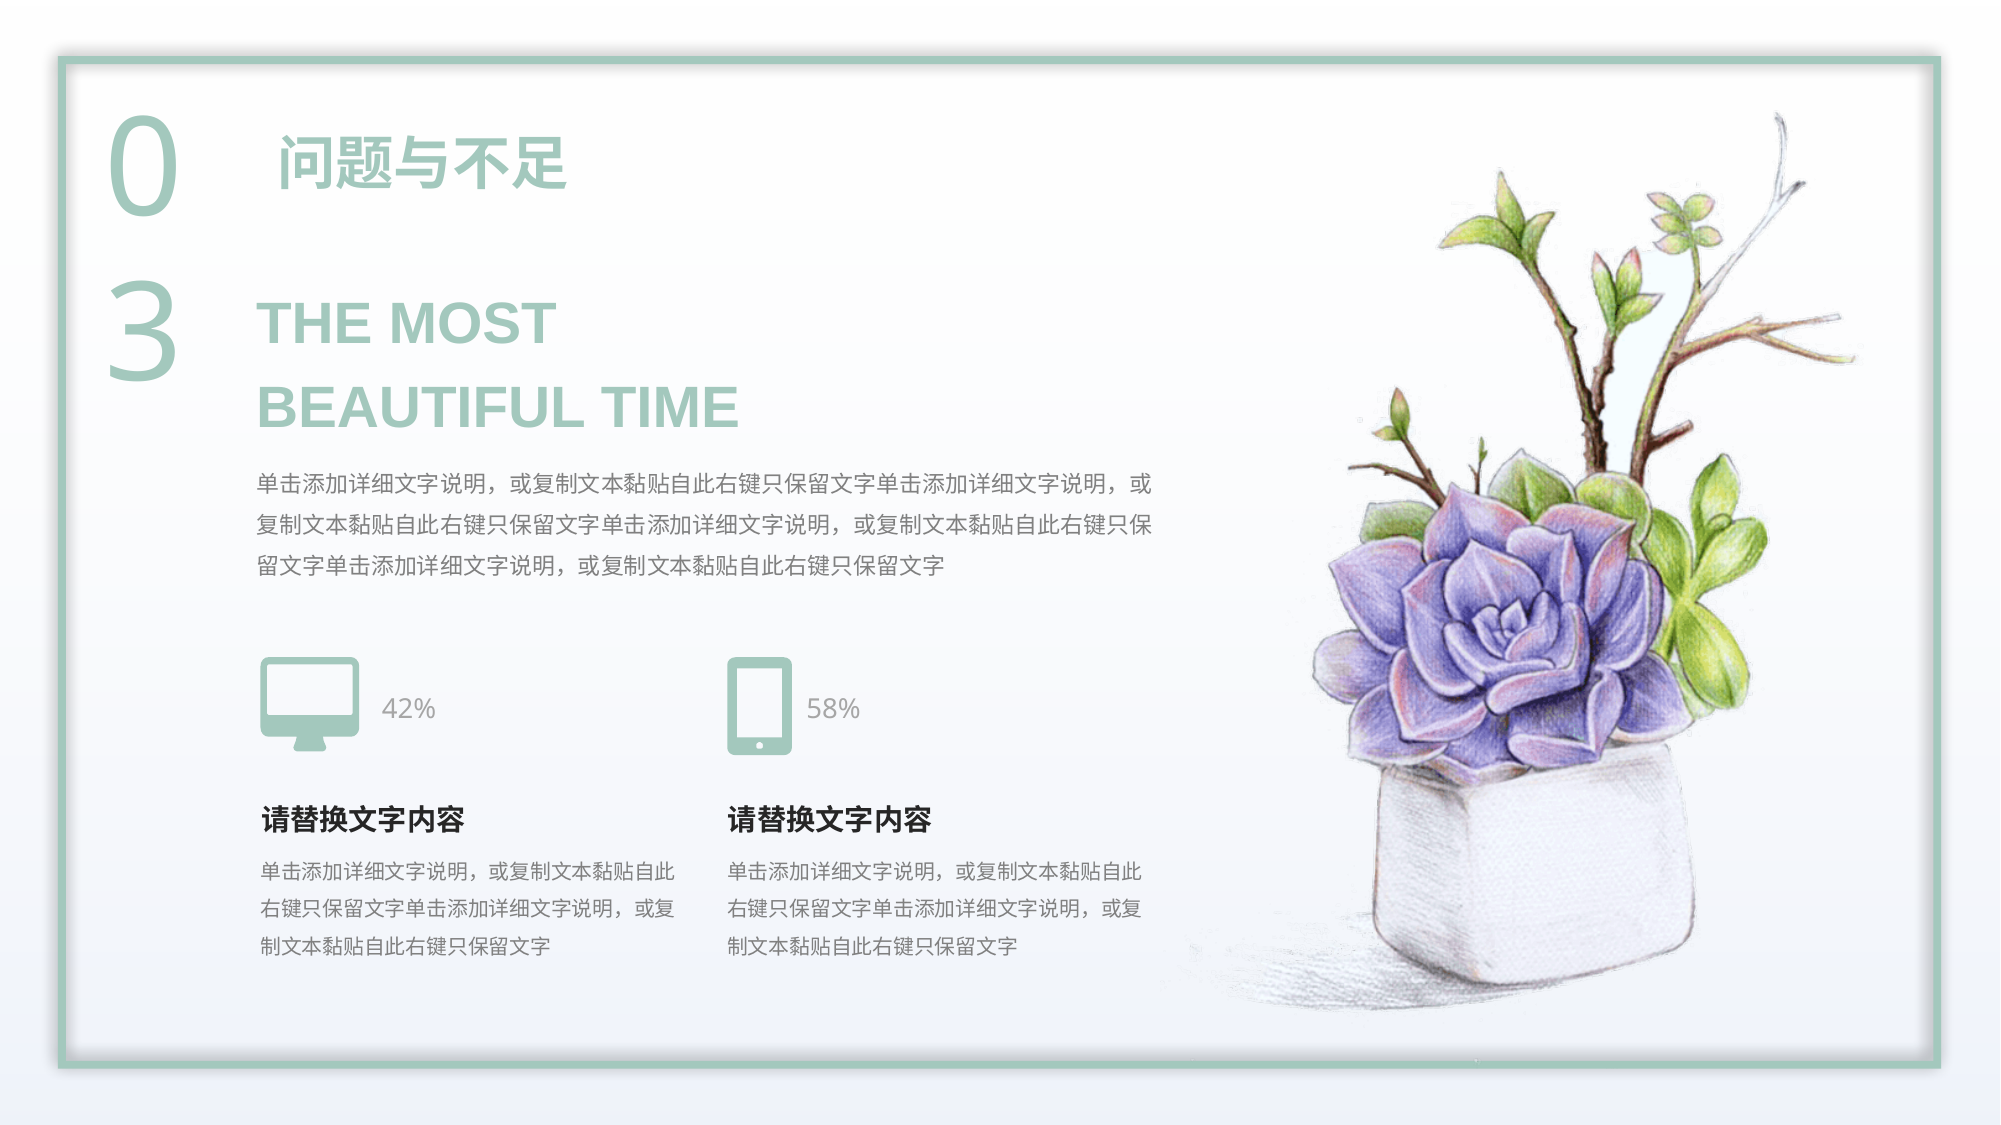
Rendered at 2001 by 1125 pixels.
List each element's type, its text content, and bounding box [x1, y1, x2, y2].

text_box 42% [381, 684, 437, 724]
text_box THE MOST BEAUTIFUL TIME [256, 271, 846, 440]
text_box [260, 657, 360, 752]
text_box 03 [89, 70, 257, 415]
text_box 单击添加详细文字说明，或复制文本黏贴自此右键只保留文字单击添加详细文字说明，或复制文本黏贴自此右键只保留文字 [260, 846, 683, 959]
text_box 58% [806, 684, 861, 724]
text_box 请替换文字内容 [261, 794, 467, 837]
text_box 请替换文字内容 [727, 794, 933, 837]
text_box 单击添加详细文字说明，或复制文本黏贴自此右键只保留文字单击添加详细文字说明，或复制文本黏贴自此右键只保留文字单击添加详细文字说明，或复制文本黏贴自此右键只保留文字单击添加详细文字说明，或复制文本黏贴自此右键只保留文字 [256, 455, 1158, 580]
text_box [727, 657, 792, 756]
picture [1159, 82, 1910, 1069]
text_box 单击添加详细文字说明，或复制文本黏贴自此右键只保留文字单击添加详细文字说明，或复制文本黏贴自此右键只保留文字 [727, 846, 1158, 959]
text_box 问题与不足 [262, 118, 652, 204]
